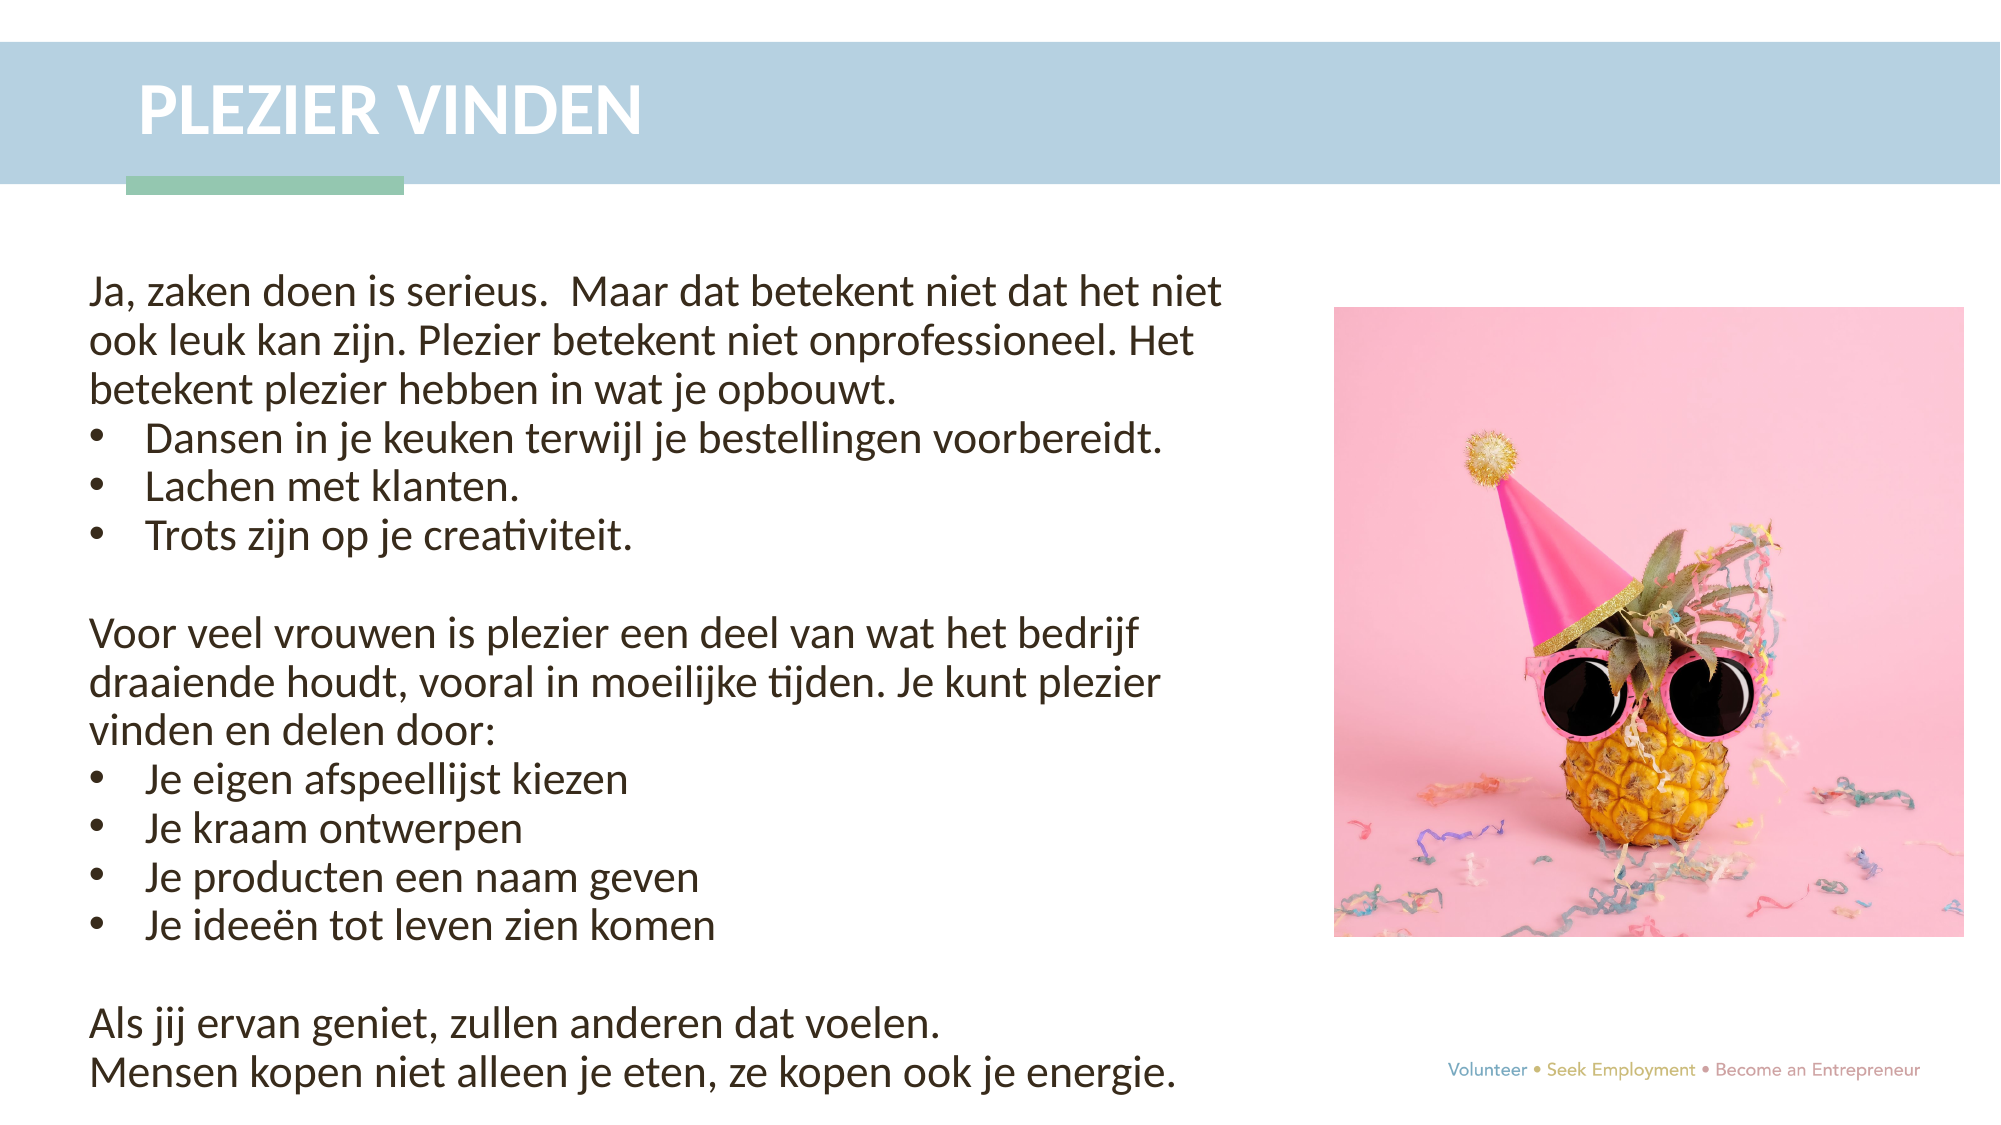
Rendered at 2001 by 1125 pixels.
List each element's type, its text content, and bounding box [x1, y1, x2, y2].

text_box Ja, zaken doen is serieus. Maar dat betekent niet dat het niet ook leuk kan zijn. Plezier betekent niet onprofessioneel. Het betekent plezier hebben in wat je opbouwt. Dansen in je keuken terwijl je bestellingen voorbereidt. Lachen met klanten. Trots zijn op je creativiteit. Voor veel vrouwen is plezier een deel van wat het bedrijf draaiende houdt, vooral in moeilijke tijden. Je kunt plezier vinden en delen door: Je eigen afspeellijst kiezen Je kraam ontwerpen Je producten een naam geven Je ideeën tot leven zien komen Als jij ervan geniet, zullen anderen dat voelen. Mensen kopen niet alleen je eten, ze kopen ook je energie. [73, 259, 1298, 947]
picture [1418, 1046, 1971, 1103]
picture [1334, 307, 1964, 937]
list PLEZIER VINDEN [123, 51, 1913, 170]
